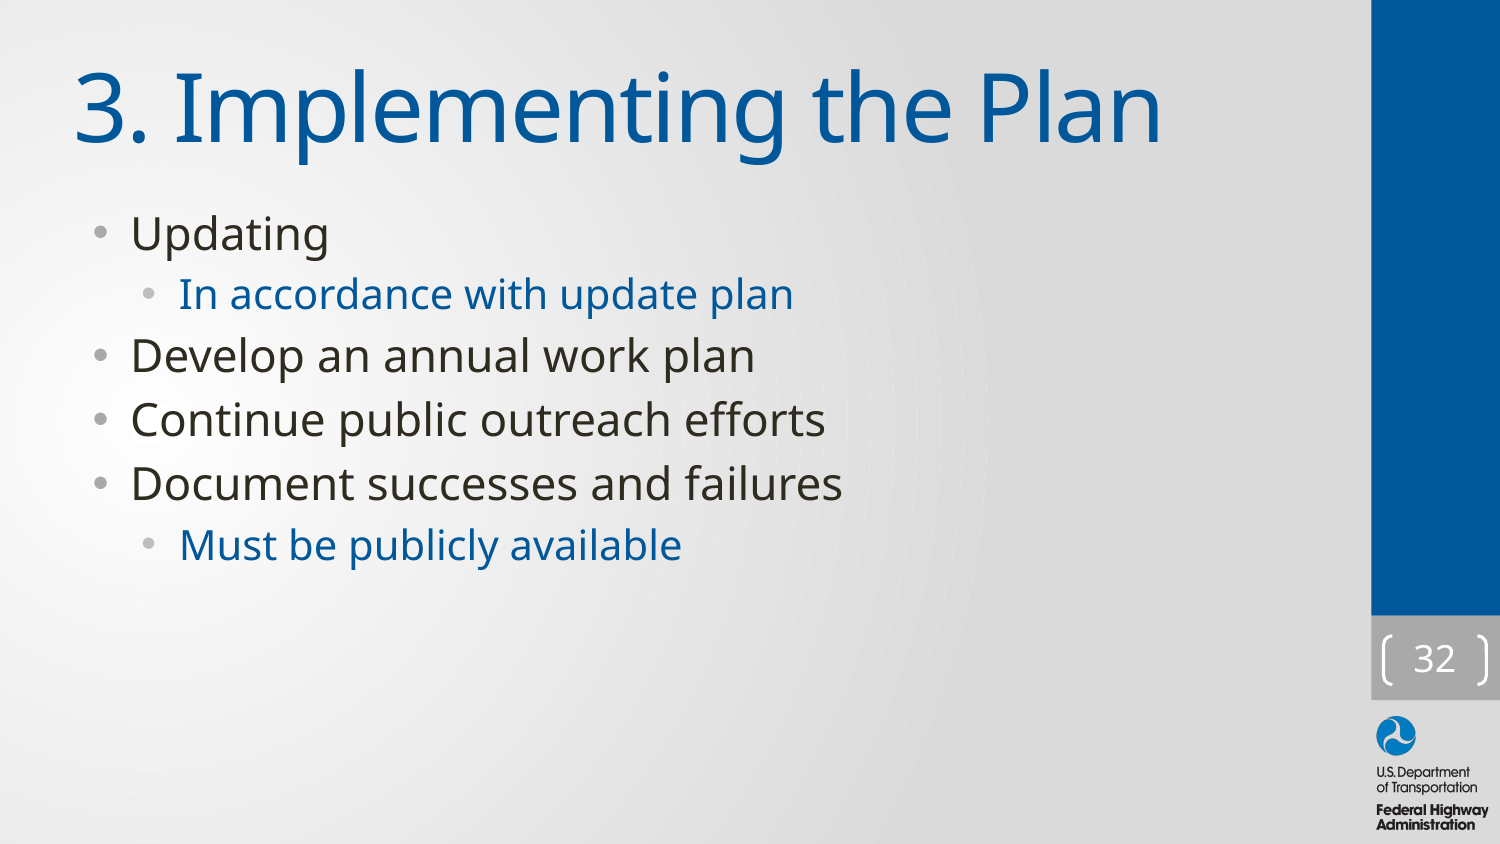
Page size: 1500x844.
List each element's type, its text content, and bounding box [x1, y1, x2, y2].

list Updating In accordance with update plan Develop an annual work plan Continue public outreach efforts Document successes and failures Must be publicly available [58, 196, 1309, 788]
slide_number 32 [1381, 634, 1488, 687]
title 3. Implementing the Plan [58, 33, 1309, 175]
